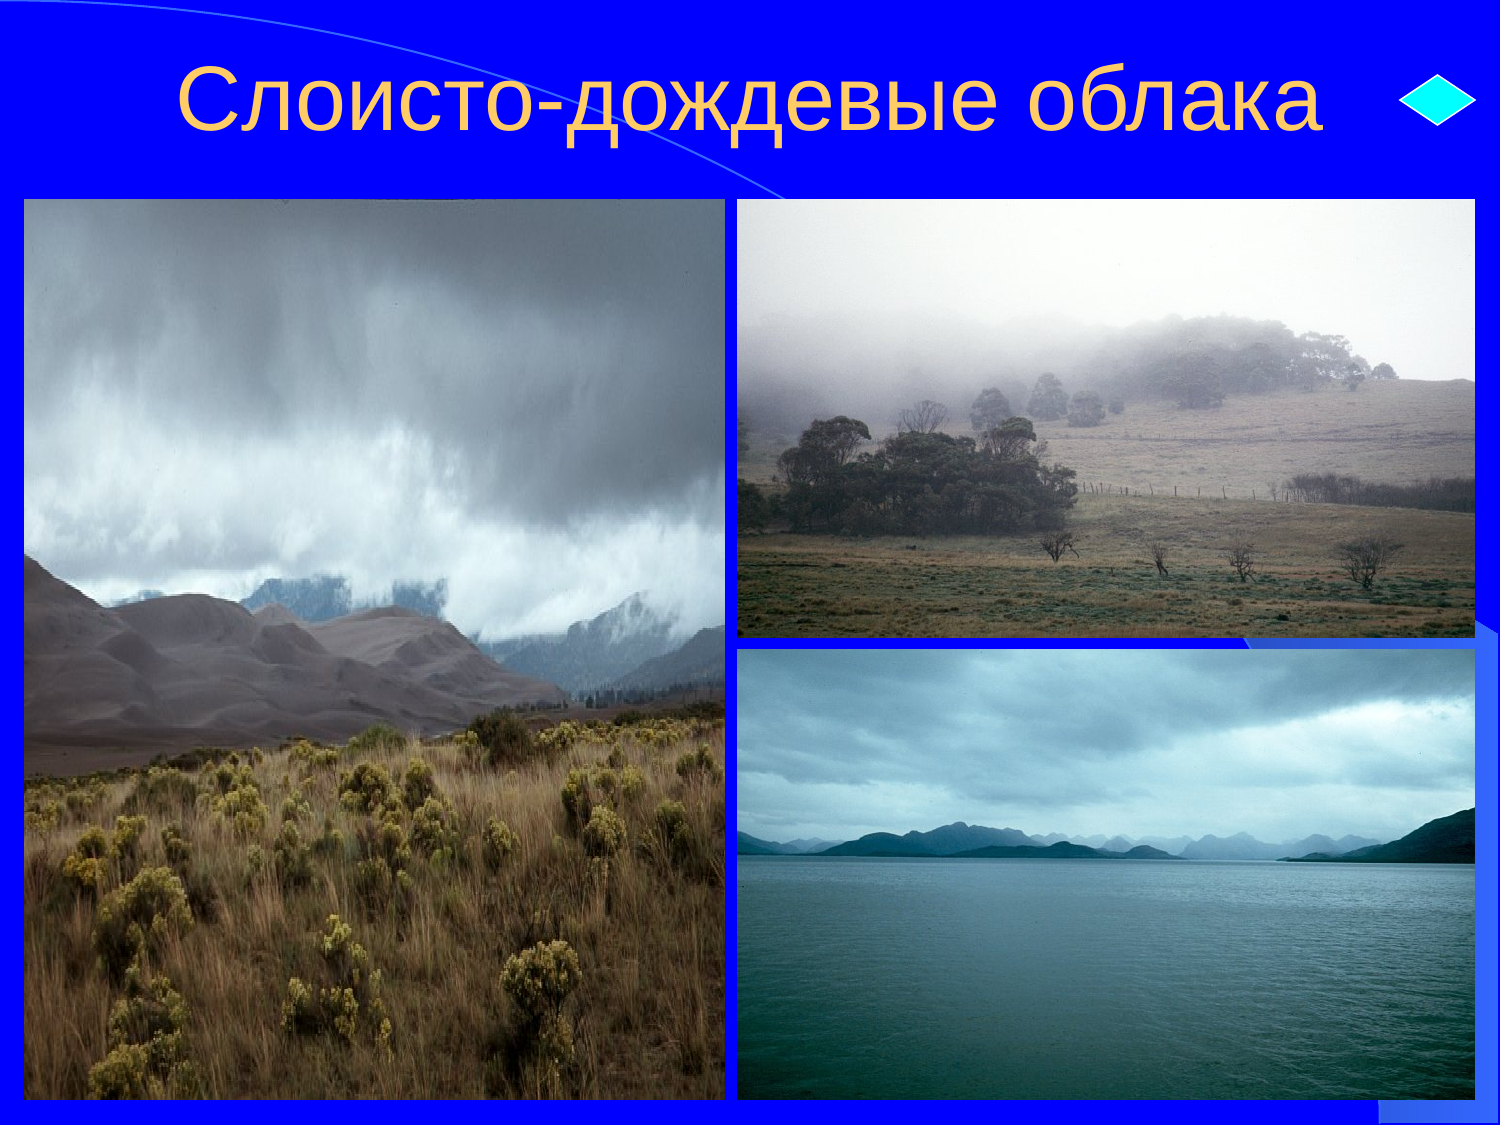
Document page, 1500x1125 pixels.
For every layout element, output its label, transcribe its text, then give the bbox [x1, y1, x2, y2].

text_box [1399, 75, 1475, 126]
picture [737, 649, 1476, 1101]
title Слоисто-дождевые облака [112, 0, 1388, 188]
picture [24, 199, 726, 1101]
picture [737, 199, 1476, 638]
